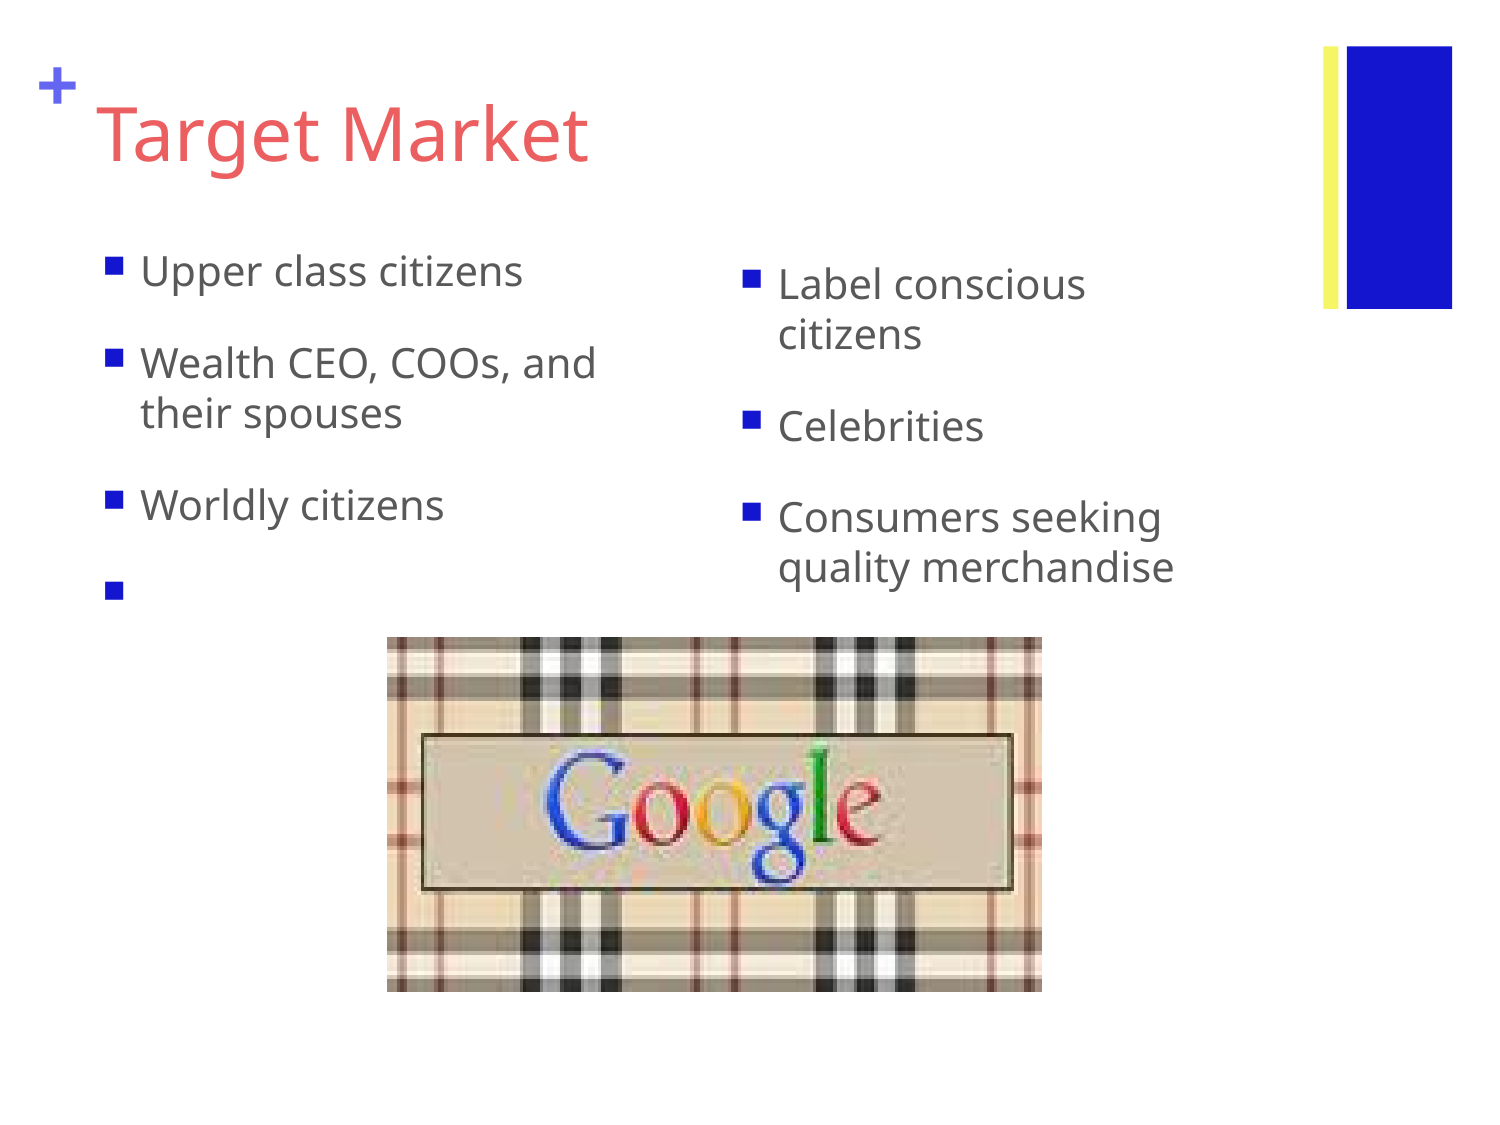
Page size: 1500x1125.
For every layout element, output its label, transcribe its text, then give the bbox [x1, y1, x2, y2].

picture [386, 636, 1042, 993]
title Target Market [81, 79, 1322, 263]
text_box Label conscious citizens Celebrities Consumers seeking quality merchandise [725, 249, 1256, 930]
list Upper class citizens Wealth CEO, COOs, and their spouses Worldly citizens [87, 237, 619, 918]
